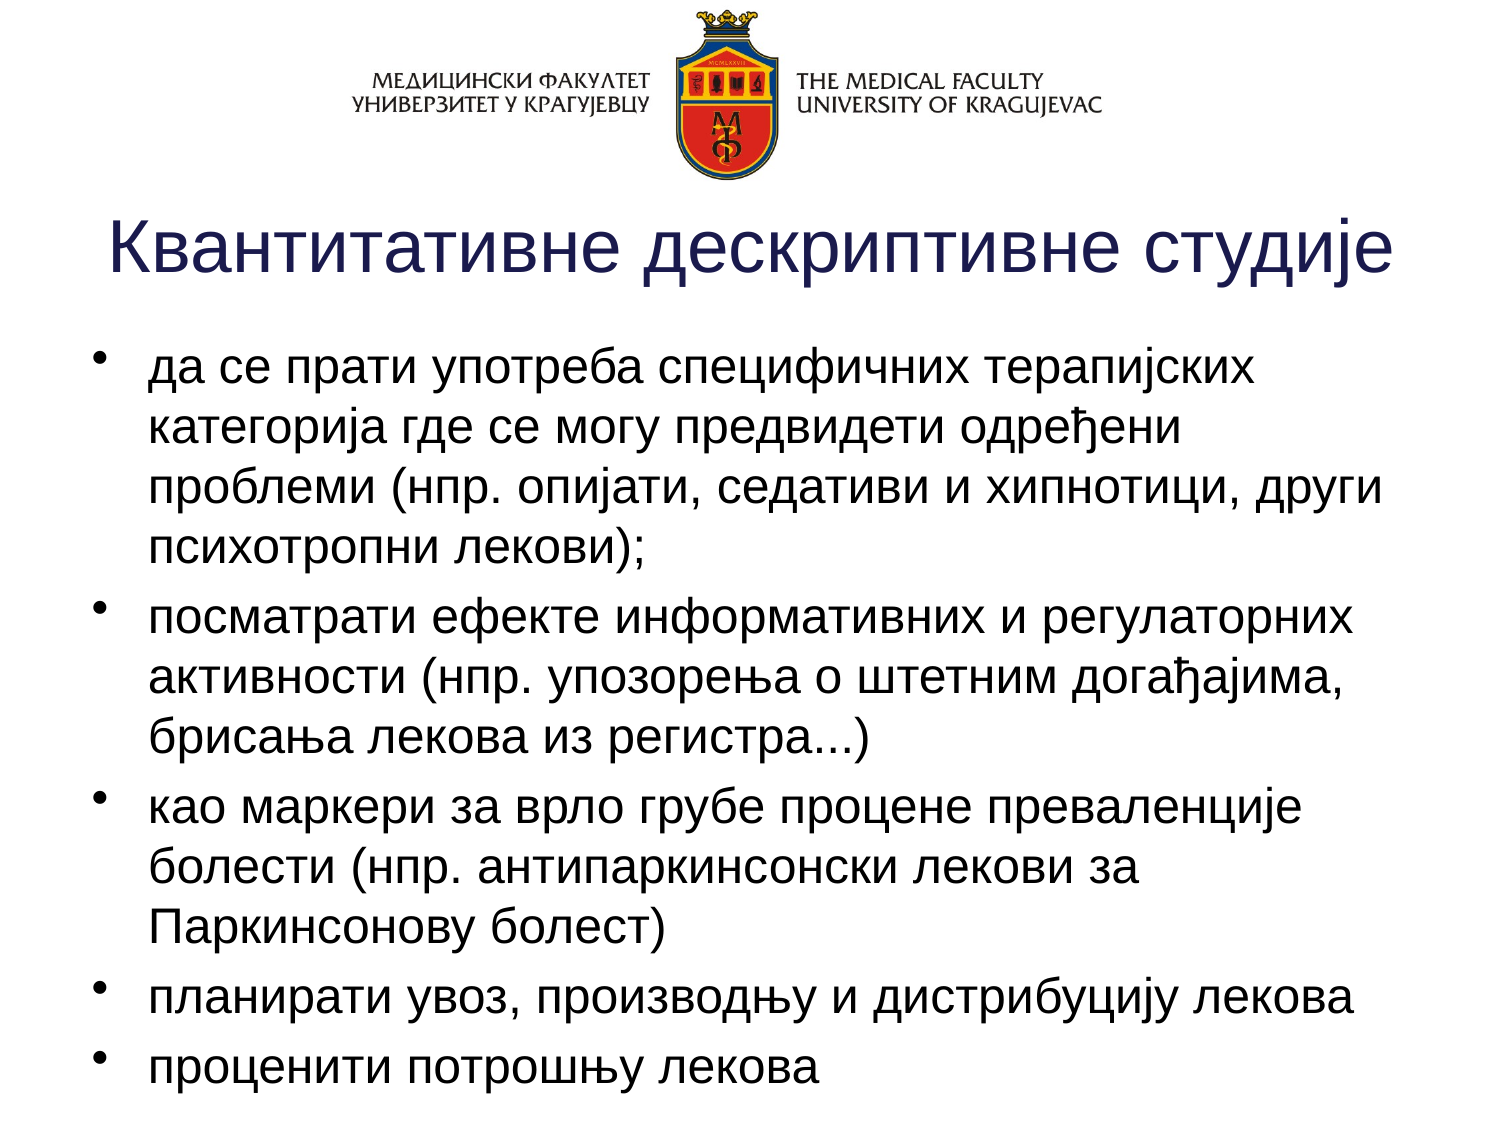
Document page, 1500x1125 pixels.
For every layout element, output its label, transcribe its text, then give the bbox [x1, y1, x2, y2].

title Квантитативне дескриптивне студије [76, 148, 1427, 326]
list да се прати употреба специфичних терапијских категорија где се могу предвидети одређени проблеми (нпр. опијати, седативи и хипнотици, други психотропни лекови); посматрати ефекте информативних и регулаторних активности (нпр. упозорења о штетним догађајима, брисања лекова из регистра...) као маркери за врло грубе процене преваленције болести (нпр. антипаркинсонски лекови за Паркинсонову болест) планирати увоз, производњу и дистрибуцију лекова проценити потрошњу лекова [76, 326, 1427, 1069]
picture [328, 0, 1125, 148]
